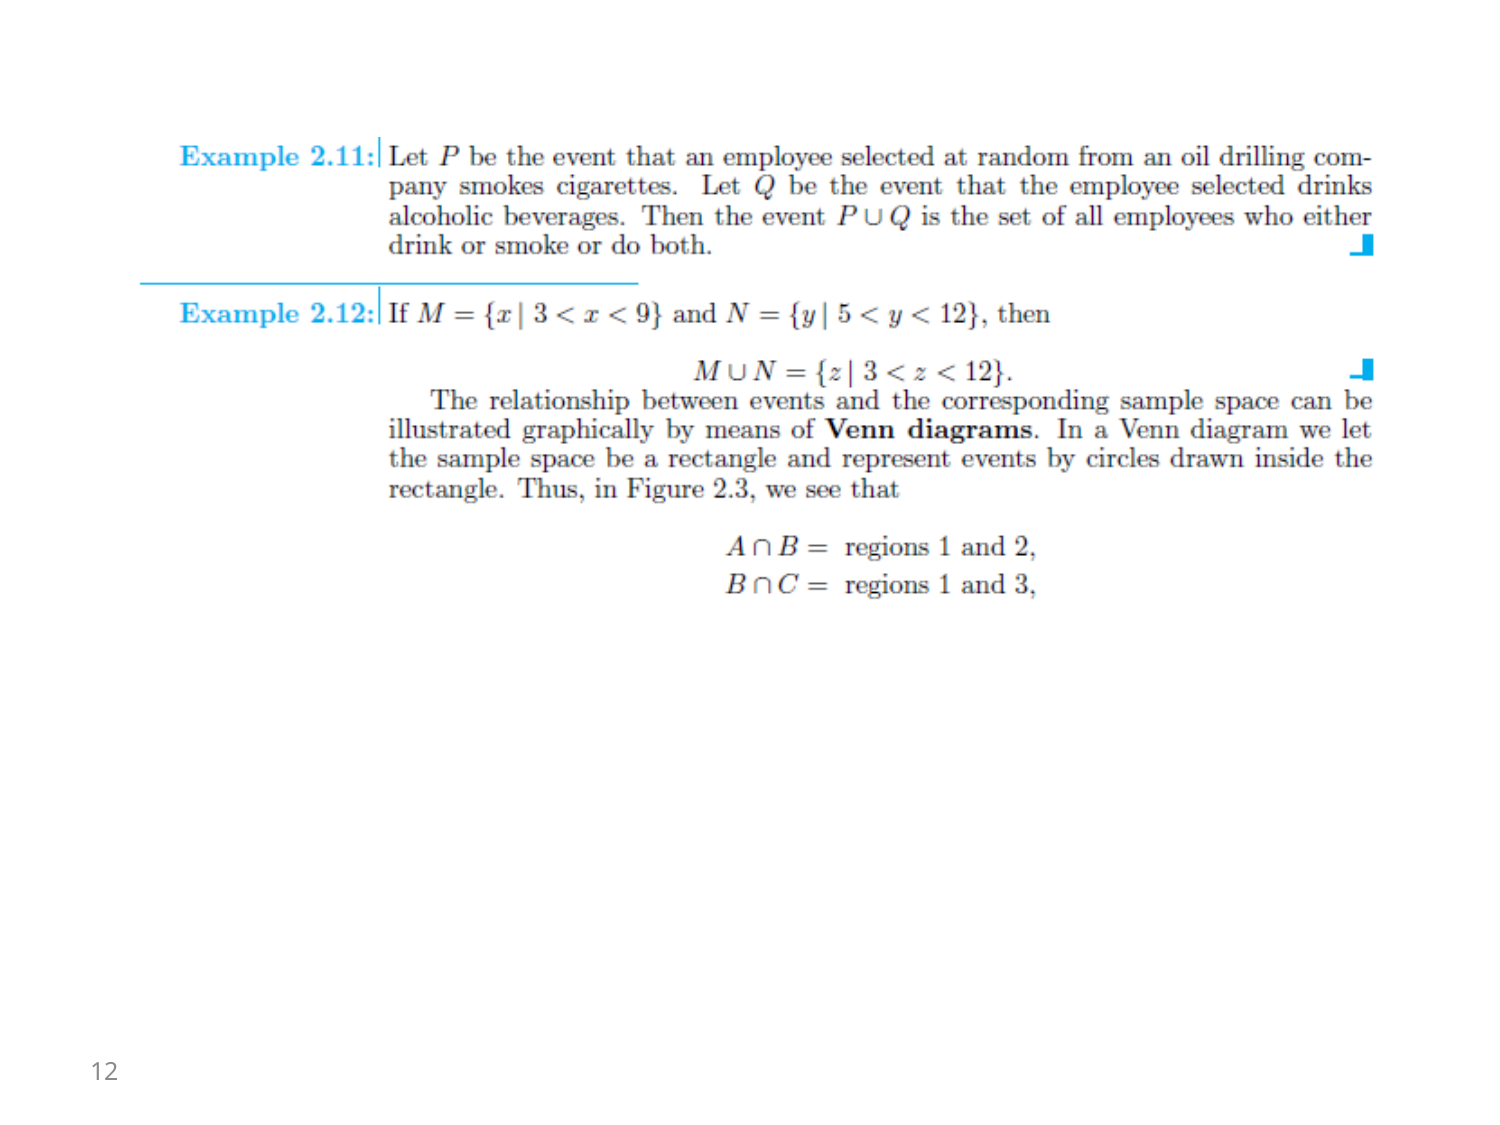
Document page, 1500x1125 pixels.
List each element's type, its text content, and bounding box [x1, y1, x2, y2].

picture [135, 136, 1400, 658]
slide_number 12 [75, 1042, 425, 1103]
